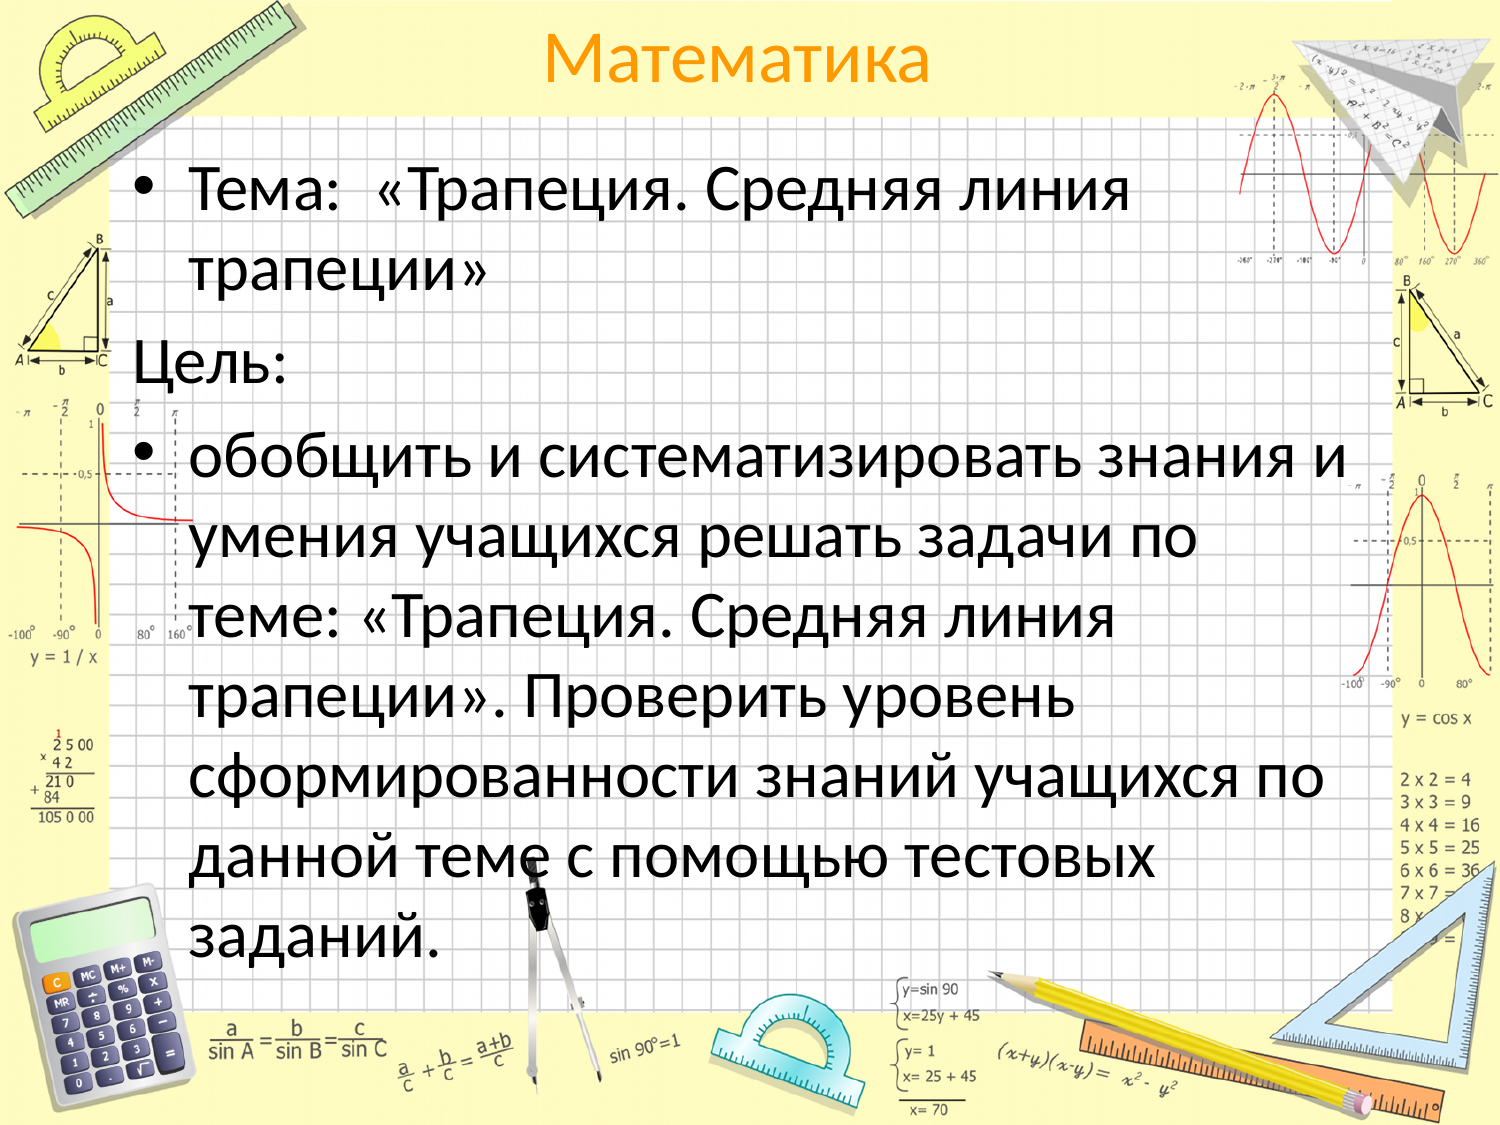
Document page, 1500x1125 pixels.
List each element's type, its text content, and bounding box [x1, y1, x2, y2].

list Тема: «Трапеция. Средняя линия трапеции» Цель: обобщить и систематизировать знания и умения учащихся решать задачи по теме: «Трапеция. Средняя линия трапеции». Проверить уровень сформированности знаний учащихся по данной теме с помощью тестовых заданий. [116, 136, 1383, 1009]
picture [0, 0, 1500, 1125]
